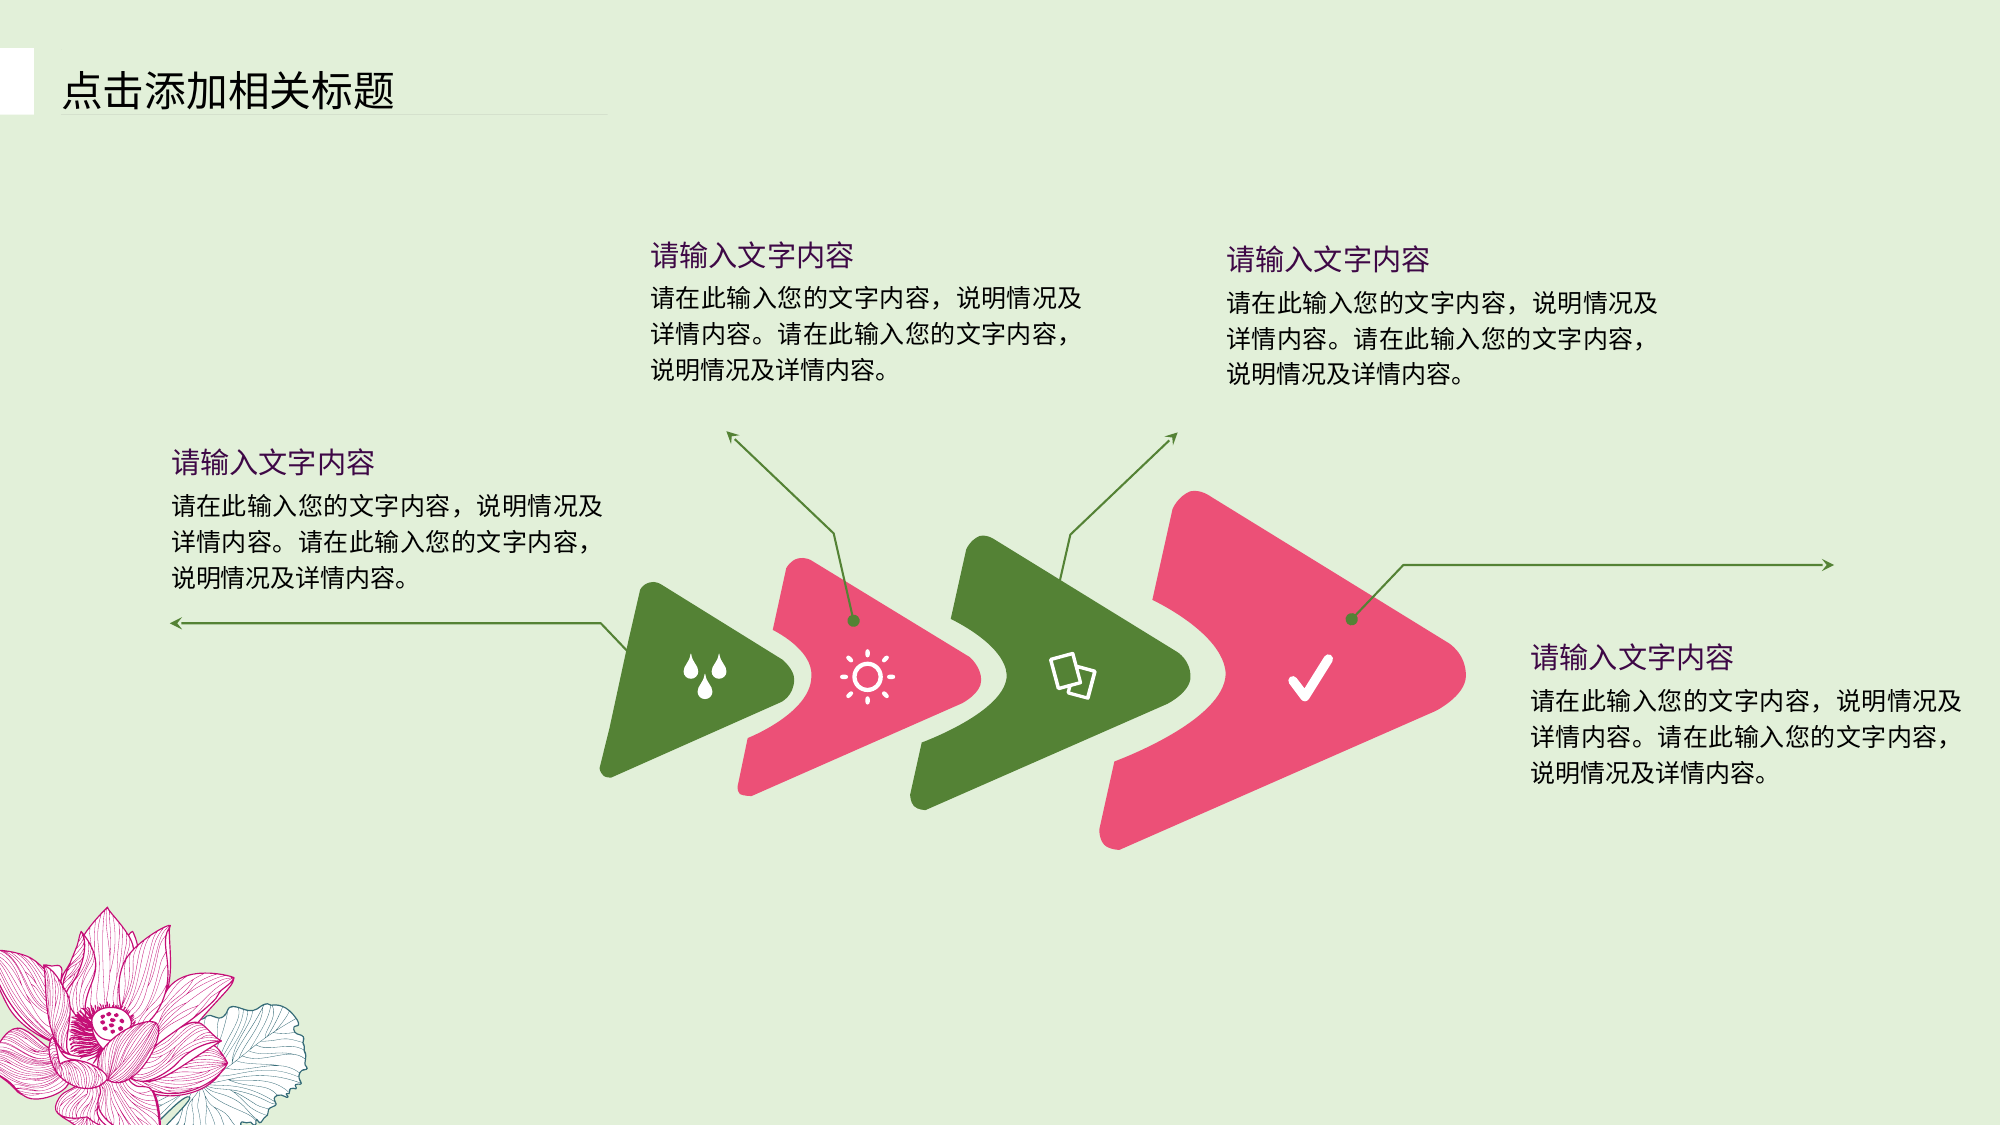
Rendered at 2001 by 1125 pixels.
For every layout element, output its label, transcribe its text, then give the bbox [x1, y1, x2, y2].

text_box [599, 488, 1466, 850]
text_box 请在此输入您的文字内容，说明情况及详情内容。请在此输入您的文字内容，说明情况及详情内容。 [155, 476, 621, 611]
picture [0, 906, 308, 1125]
text_box 请在此输入您的文字内容，说明情况及详情内容。请在此输入您的文字内容，说明情况及详情内容。 [634, 268, 1100, 403]
text_box 请输入文字内容 [155, 429, 430, 472]
text_box [1119, 432, 1178, 488]
text_box 请输入文字内容 [634, 221, 909, 264]
text_box [726, 431, 787, 488]
text_box [1466, 558, 1835, 607]
text_box 请输入文字内容 [1514, 624, 1789, 667]
text_box [0, 47, 35, 116]
text_box 请在此输入您的文字内容，说明情况及详情内容。请在此输入您的文字内容，说明情况及详情内容。 [1210, 273, 1676, 408]
text_box 请在此输入您的文字内容，说明情况及详情内容。请在此输入您的文字内容，说明情况及详情内容。 [1514, 671, 1980, 806]
text_box [169, 617, 599, 672]
text_box 请输入文字内容 [1210, 226, 1485, 269]
